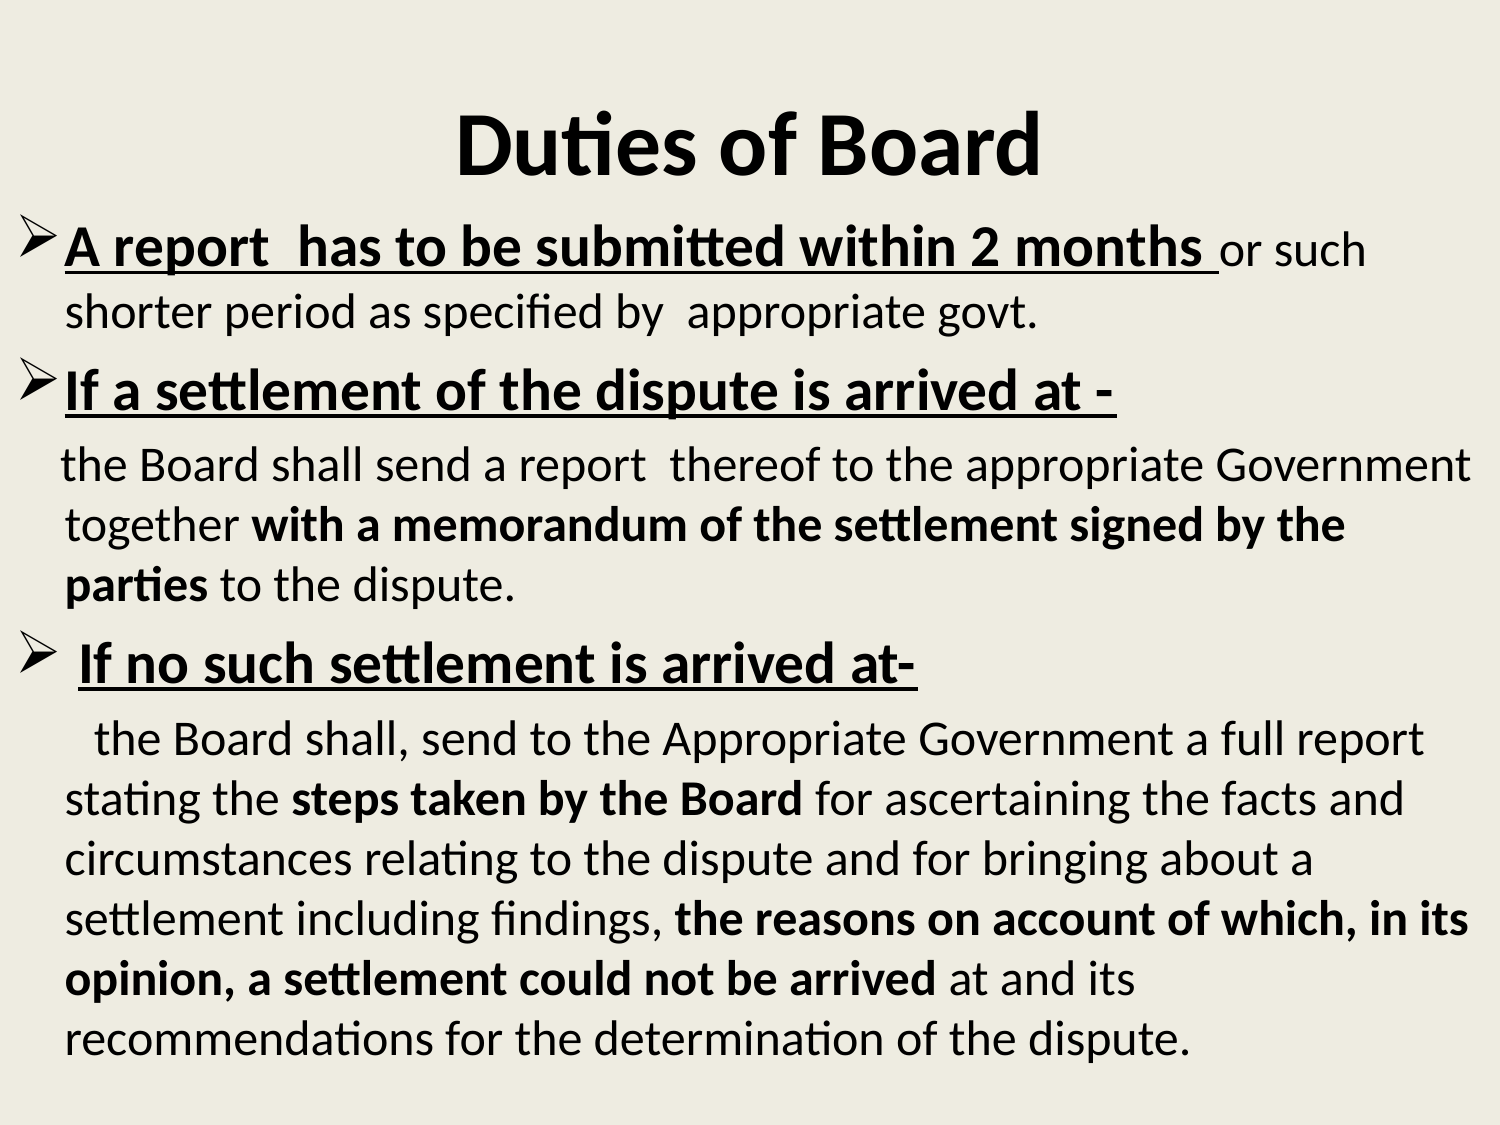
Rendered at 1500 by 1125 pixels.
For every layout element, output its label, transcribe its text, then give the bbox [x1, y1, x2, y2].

title Duties of Board [75, 45, 1425, 200]
list A report has to be submitted within 2 months or such shorter period as specified by appropriate govt. If a settlement of the dispute is arrived at - the Board shall send a report thereof to the appropriate Government together with a memorandum of the settlement signed by the parties to the dispute. If no such settlement is arrived at- the Board shall, send to the Appropriate Government a full report stating the steps taken by the Board for ascertaining the facts and circumstances relating to the dispute and for bringing about a settlement including findings, the reasons on account of which, in its opinion, a settlement could not be arrived at and its recommendations for the determination of the dispute. [0, 200, 1500, 1088]
